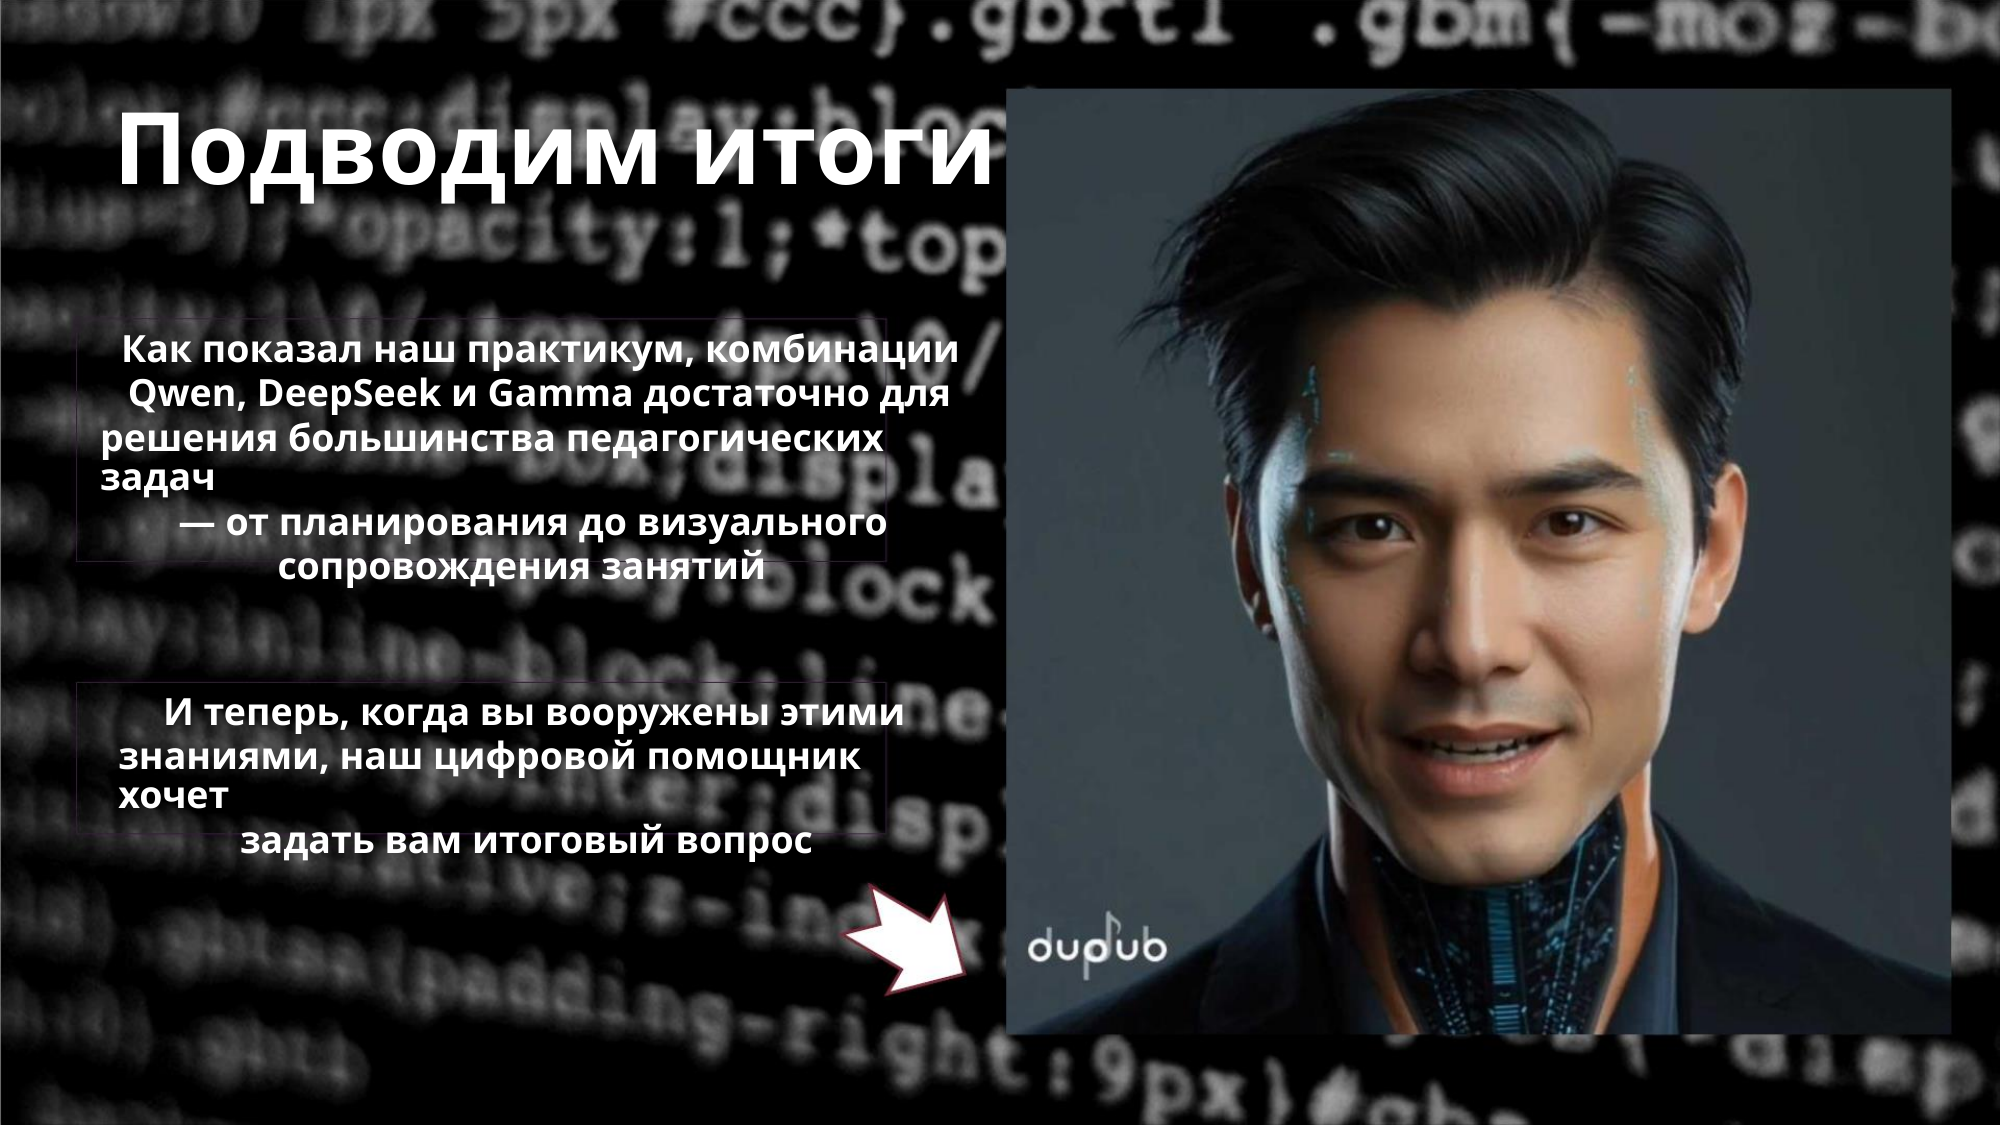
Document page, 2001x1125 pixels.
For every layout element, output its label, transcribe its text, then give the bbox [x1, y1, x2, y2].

text_box И теперь, когда вы вооружены этими знаниями, наш цифровой помощник хочет задать вам итоговый вопрос [118, 694, 957, 862]
text_box Подводим итоги [113, 100, 1007, 205]
text_box [0, 0, 2000, 1125]
text_box Как показал наш практикум, комбинации Qwen, DeepSeek и Gamma достаточно для решения большинства педагогических задач — от планирования до визуального сопровождения занятий [100, 331, 979, 588]
